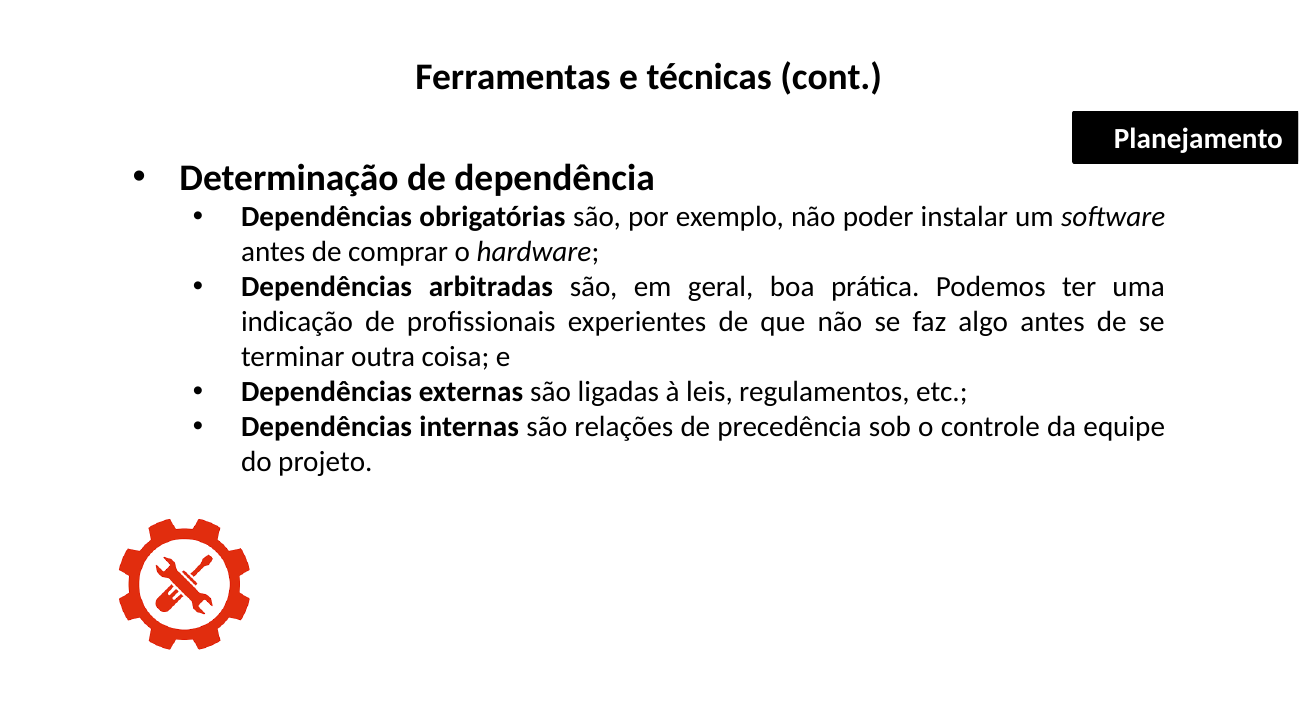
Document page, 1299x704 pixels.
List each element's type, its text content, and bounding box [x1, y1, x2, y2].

picture [117, 517, 251, 651]
text_box Determinação de dependência Dependências obrigatórias são, por exemplo, não poder instalar um software antes de comprar o hardware; Dependências arbitradas são, em geral, boa prática. Podemos ter uma indicação de profissionais experientes de que não se faz algo antes de se terminar outra coisa; e Dependências externas são ligadas à leis, regulamentos, etc.; Dependências internas são relações de precedência sob o controle da equipe do projeto. [117, 145, 1181, 489]
text_box Ferramentas e técnicas (cont.) [0, 44, 1299, 106]
text_box Planejamento [1074, 112, 1299, 162]
